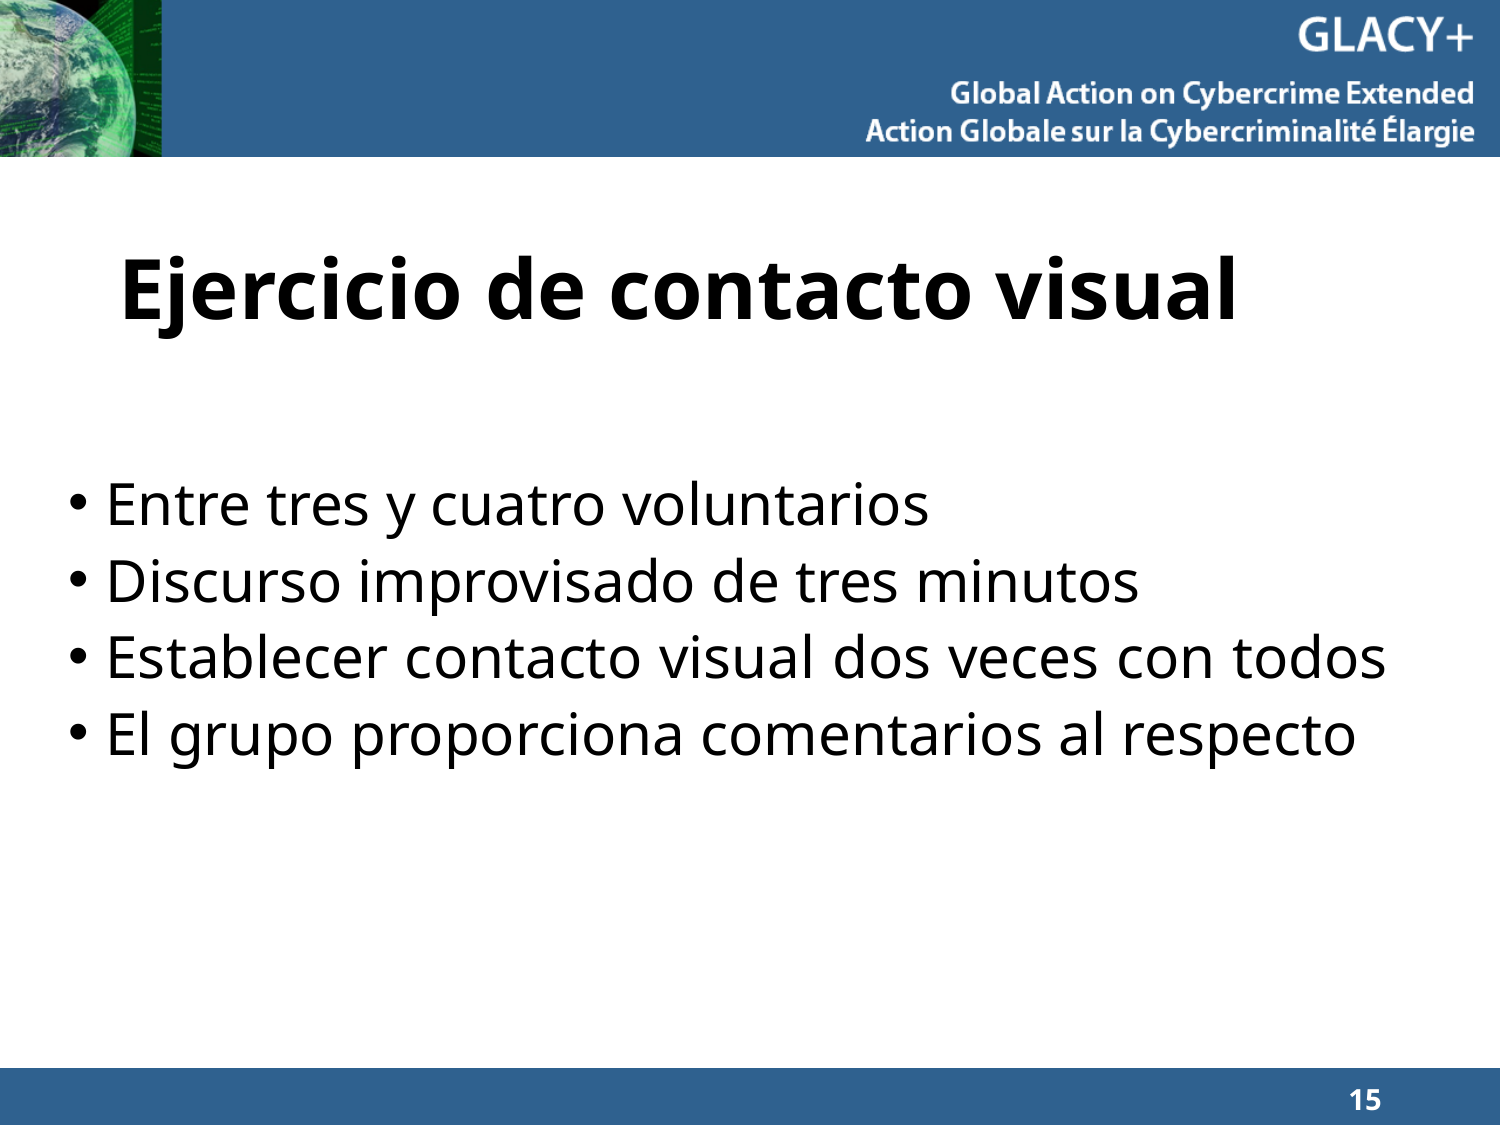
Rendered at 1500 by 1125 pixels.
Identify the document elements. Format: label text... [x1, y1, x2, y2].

slide_number 15 [1059, 1071, 1397, 1125]
title Ejercicio de contacto visual [103, 197, 1397, 382]
list Entre tres y cuatro voluntarios Discurso improvisado de tres minutos Establecer contacto visual dos veces con todos El grupo proporciona comentarios al respecto [53, 382, 1404, 1125]
picture [0, 0, 1500, 157]
